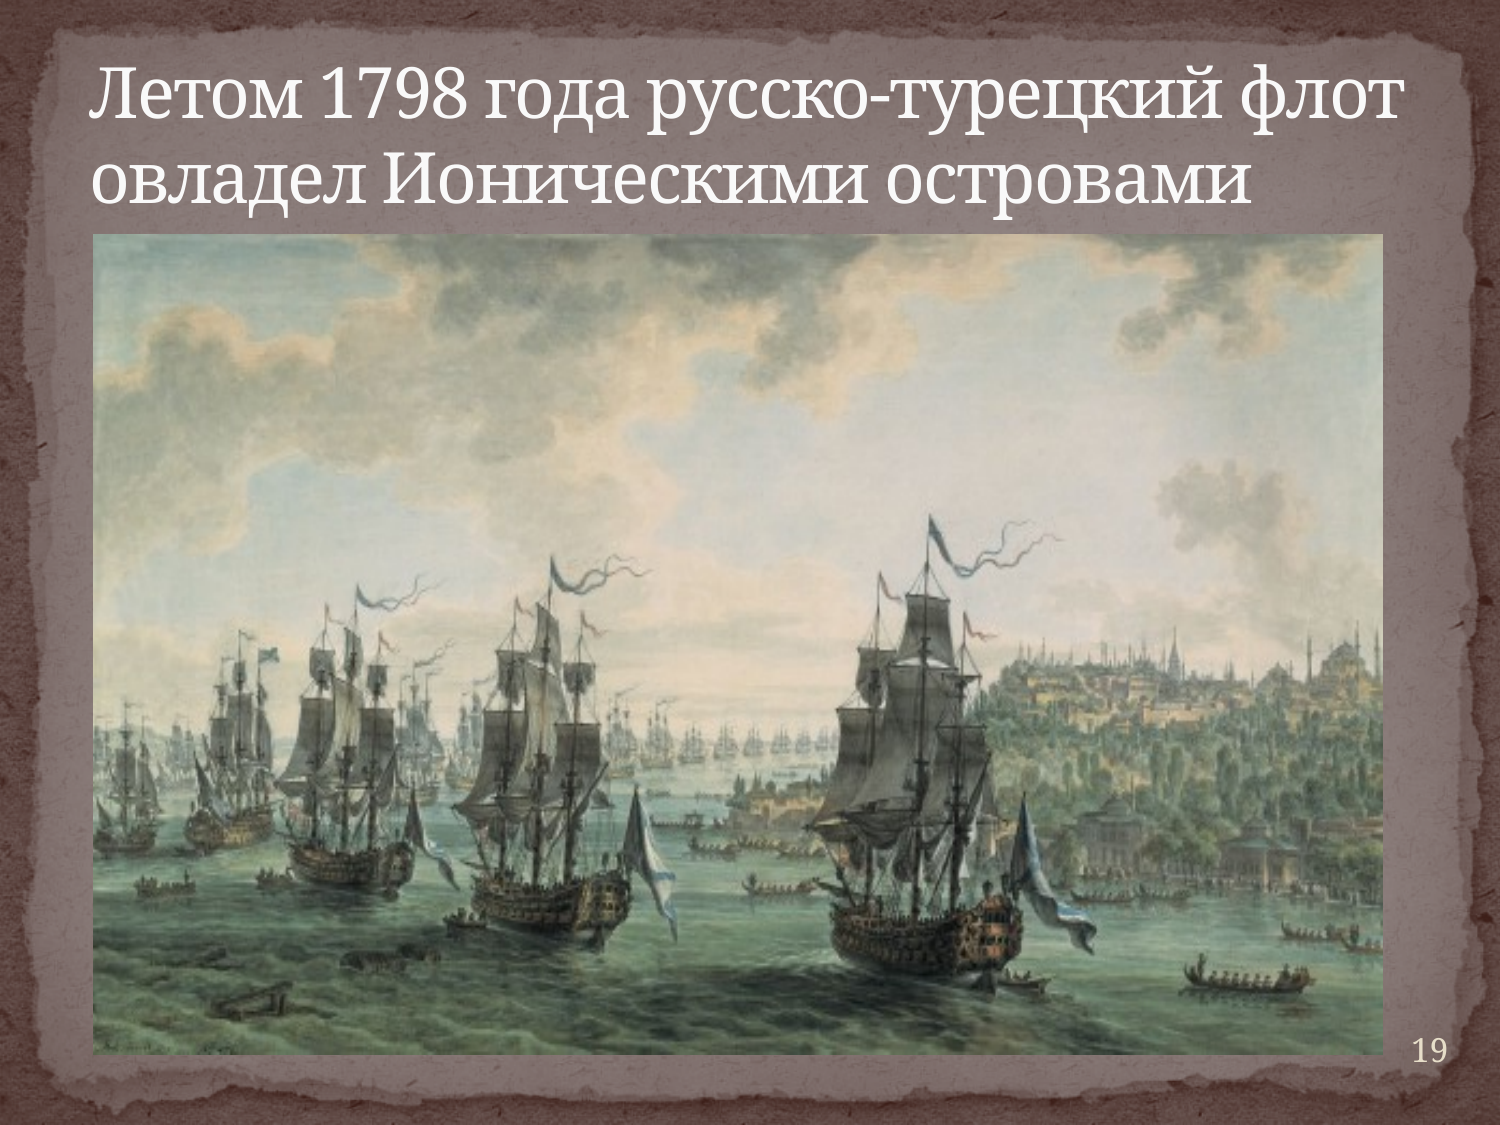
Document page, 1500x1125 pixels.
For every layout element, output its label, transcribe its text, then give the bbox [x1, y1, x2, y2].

title Летом 1798 года русско-турецкий флот овладел Ионическими островами [74, 24, 1425, 225]
slide_number 19 [1379, 1014, 1480, 1089]
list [96, 237, 1382, 1054]
